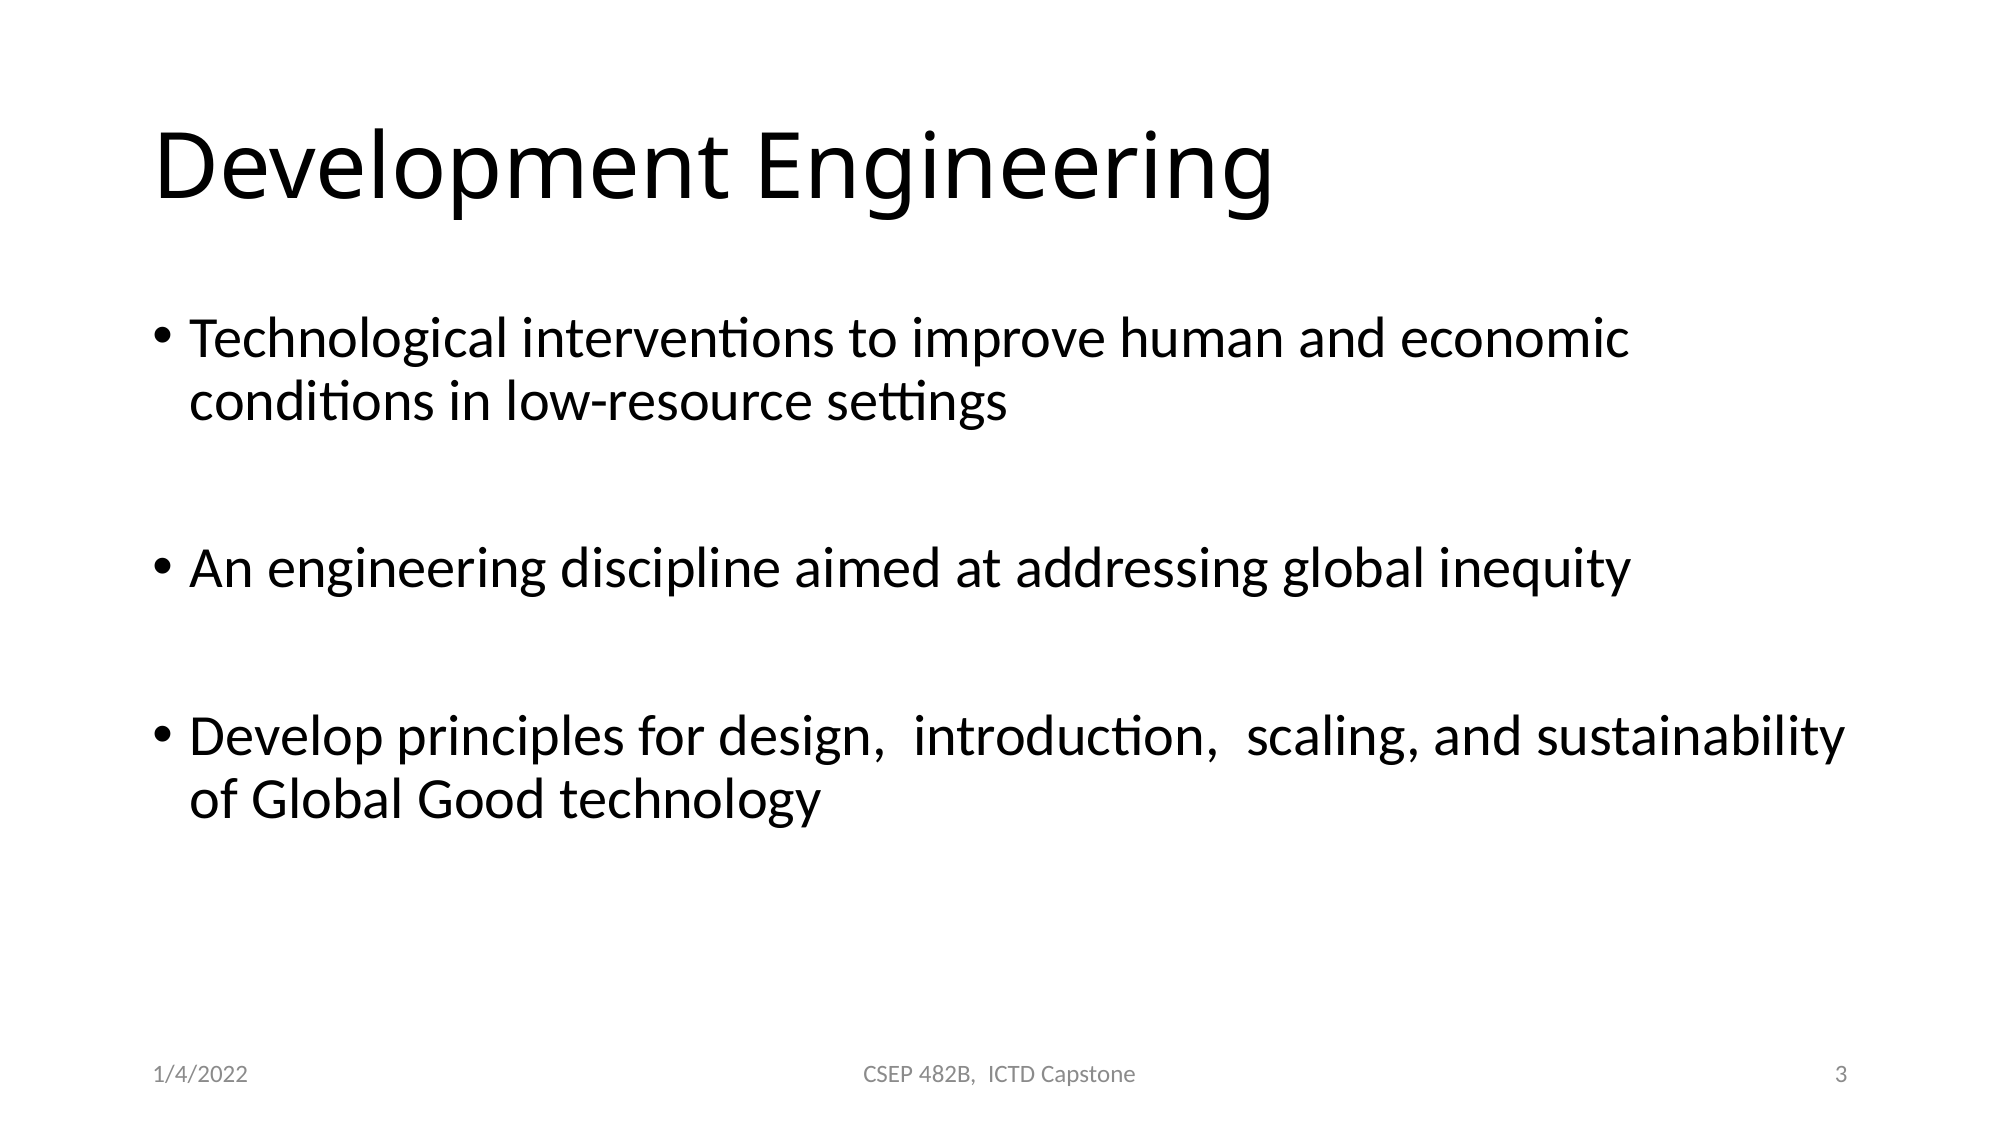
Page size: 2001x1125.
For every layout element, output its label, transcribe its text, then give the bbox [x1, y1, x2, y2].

title Development Engineering [137, 59, 1863, 278]
slide_number 3 [1412, 1042, 1863, 1103]
footer CSEP 482B, ICTD Capstone [662, 1042, 1338, 1103]
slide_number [137, 1042, 588, 1103]
list Technological interventions to improve human and economic conditions in low-resource settings An engineering discipline aimed at addressing global inequity Develop principles for design, introduction, scaling, and sustainability of Global Good technology [137, 299, 1863, 1014]
